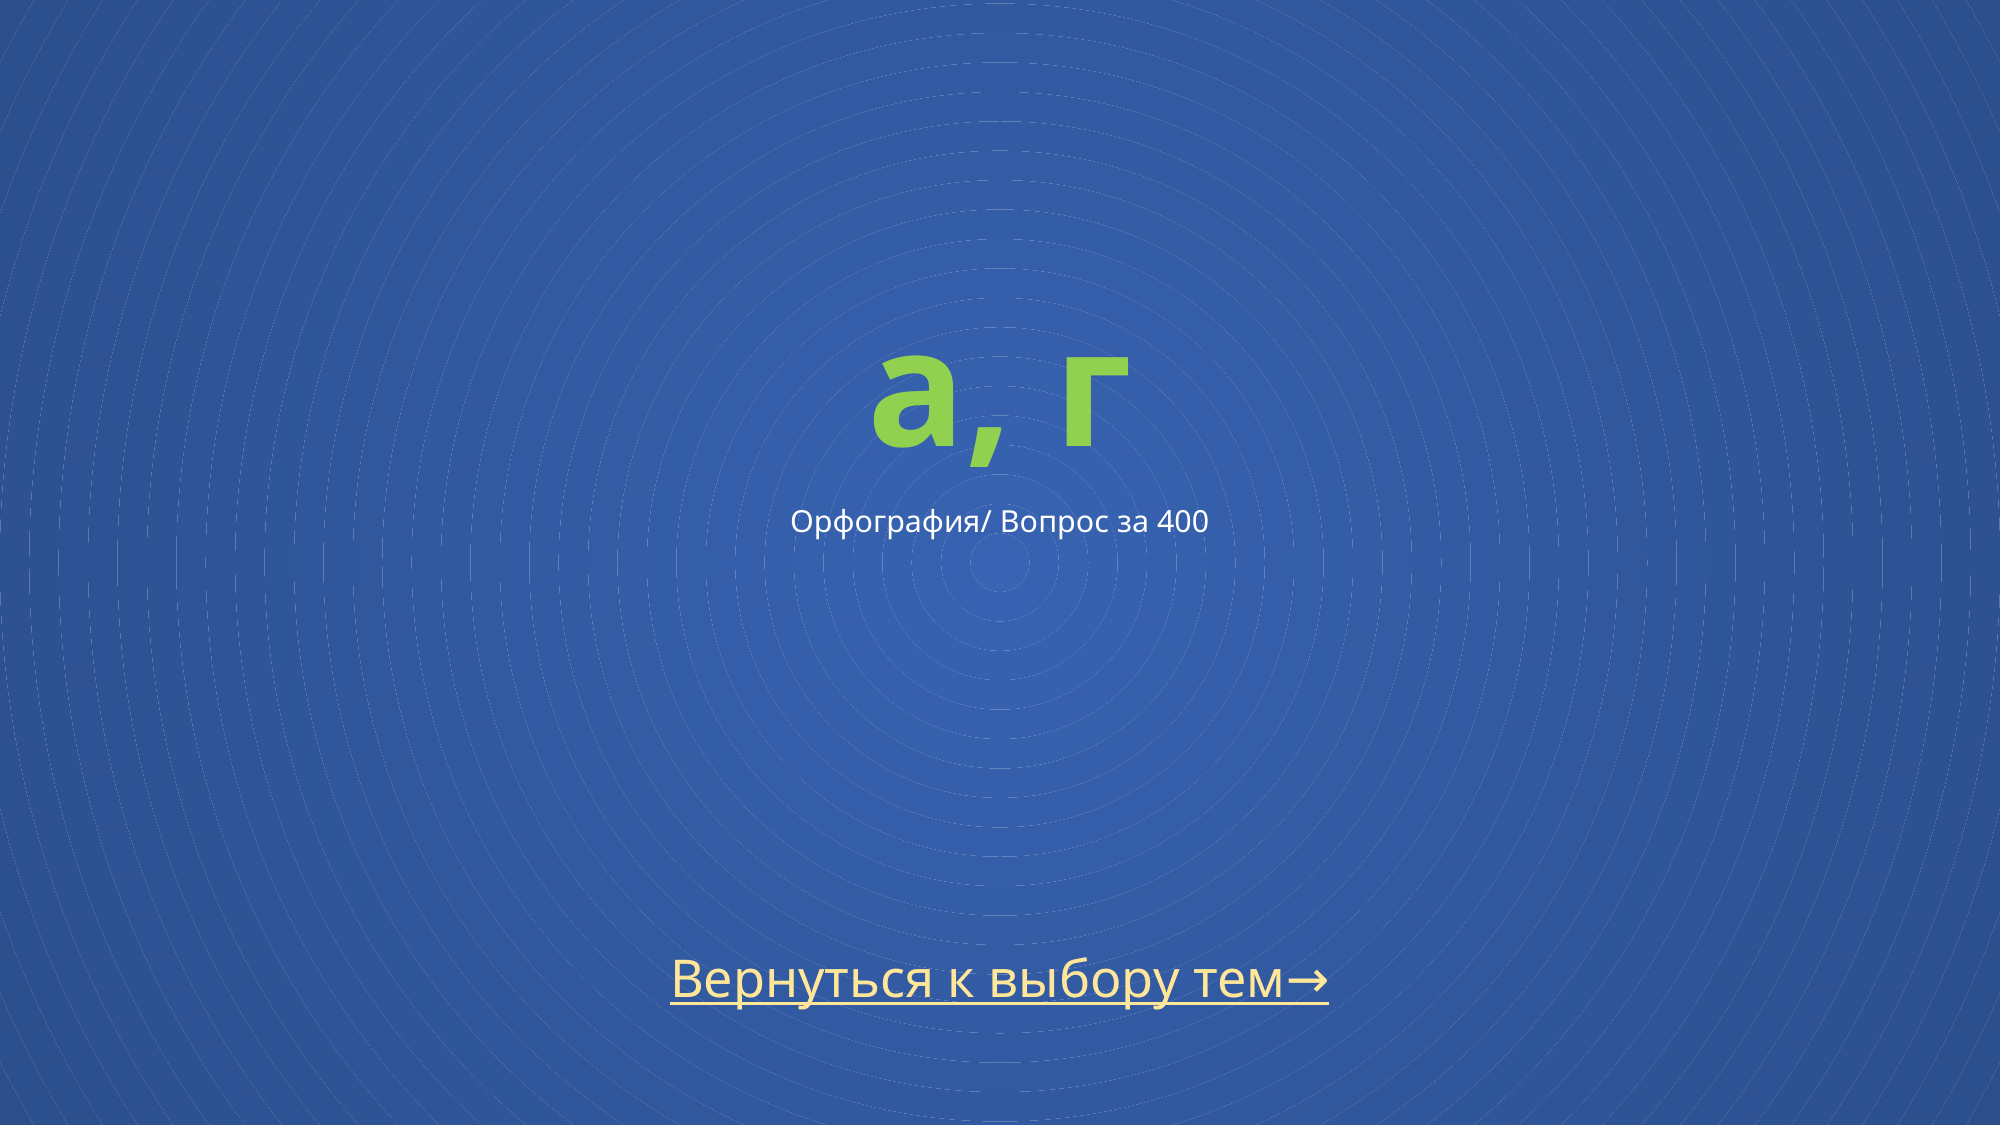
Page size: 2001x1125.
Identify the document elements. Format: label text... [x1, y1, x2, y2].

title а, г Орфография/ Вопрос за 400 [117, 298, 1883, 547]
text_box Вернуться к выбору тем→ [655, 938, 1345, 1016]
